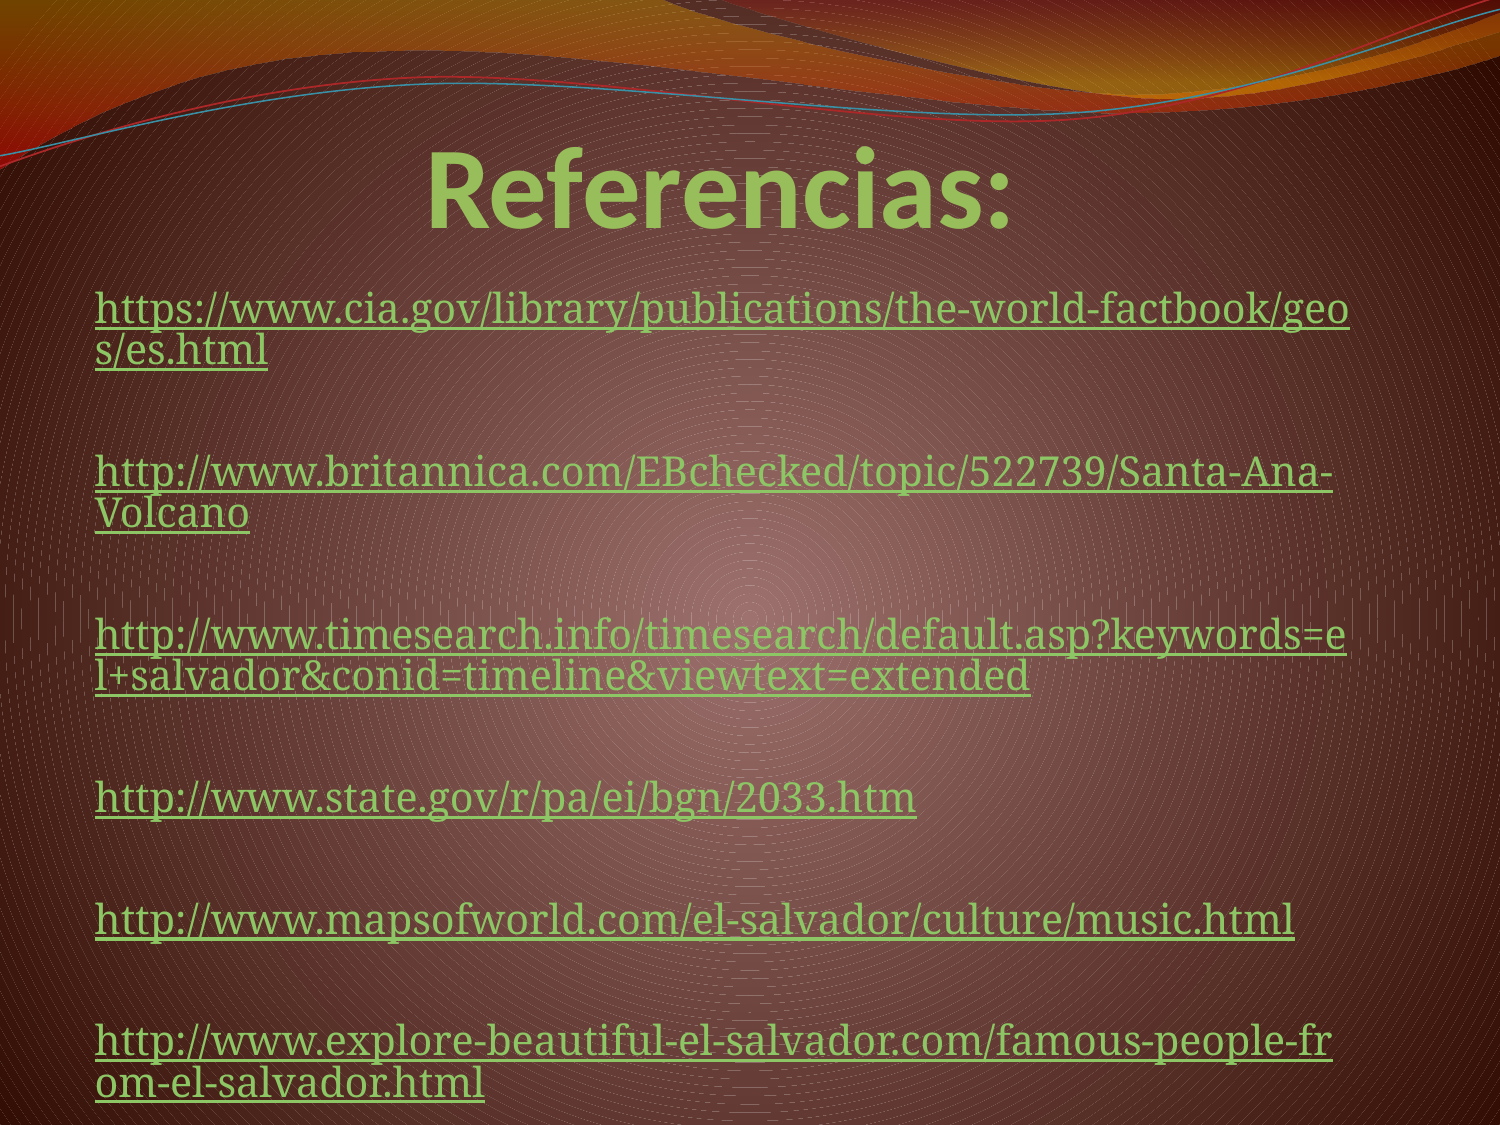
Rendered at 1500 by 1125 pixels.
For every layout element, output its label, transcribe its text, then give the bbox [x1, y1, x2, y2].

list https://www.cia.gov/library/publications/the-world-factbook/geos/es.html http://www.britannica.com/EBchecked/topic/522739/Santa-Ana-Volcano http://www.timesearch.info/timesearch/default.asp?keywords=el+salvador&conid=timeline&viewtext=extended http://www.state.gov/r/pa/ei/bgn/2033.htm http://www.mapsofworld.com/el-salvador/culture/music.html http://www.explore-beautiful-el-salvador.com/famous-people-from-el-salvador.html [86, 275, 1362, 963]
title Referencias: [425, 137, 1138, 252]
